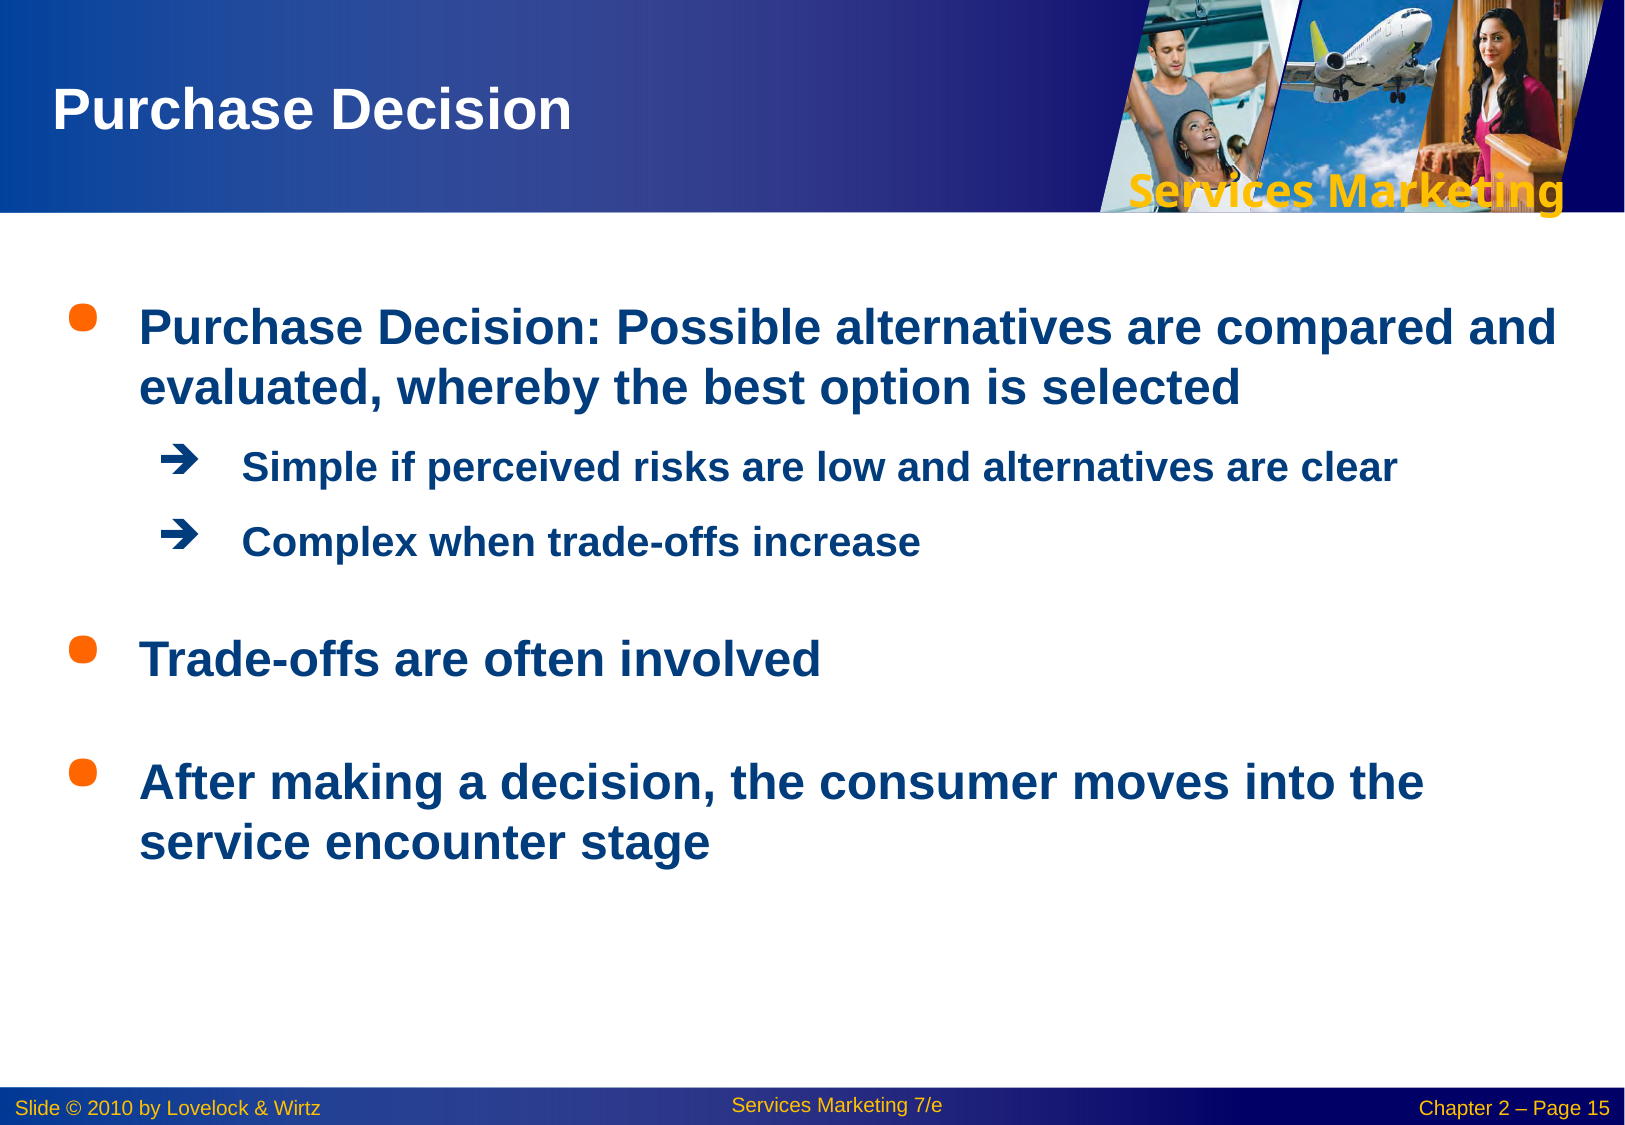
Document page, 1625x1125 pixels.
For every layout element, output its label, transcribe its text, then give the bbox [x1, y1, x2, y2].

picture [1100, 0, 1604, 213]
list Purchase Decision: Possible alternatives are compared and evaluated, whereby the best option is selected Simple if perceived risks are low and alternatives are clear Complex when trade-offs increase Trade-offs are often involved After making a decision, the consumer moves into the service encounter stage [49, 286, 1588, 1076]
picture [1162, 186, 1172, 192]
title Purchase Decision [36, 37, 1088, 176]
picture [1546, 187, 1556, 202]
